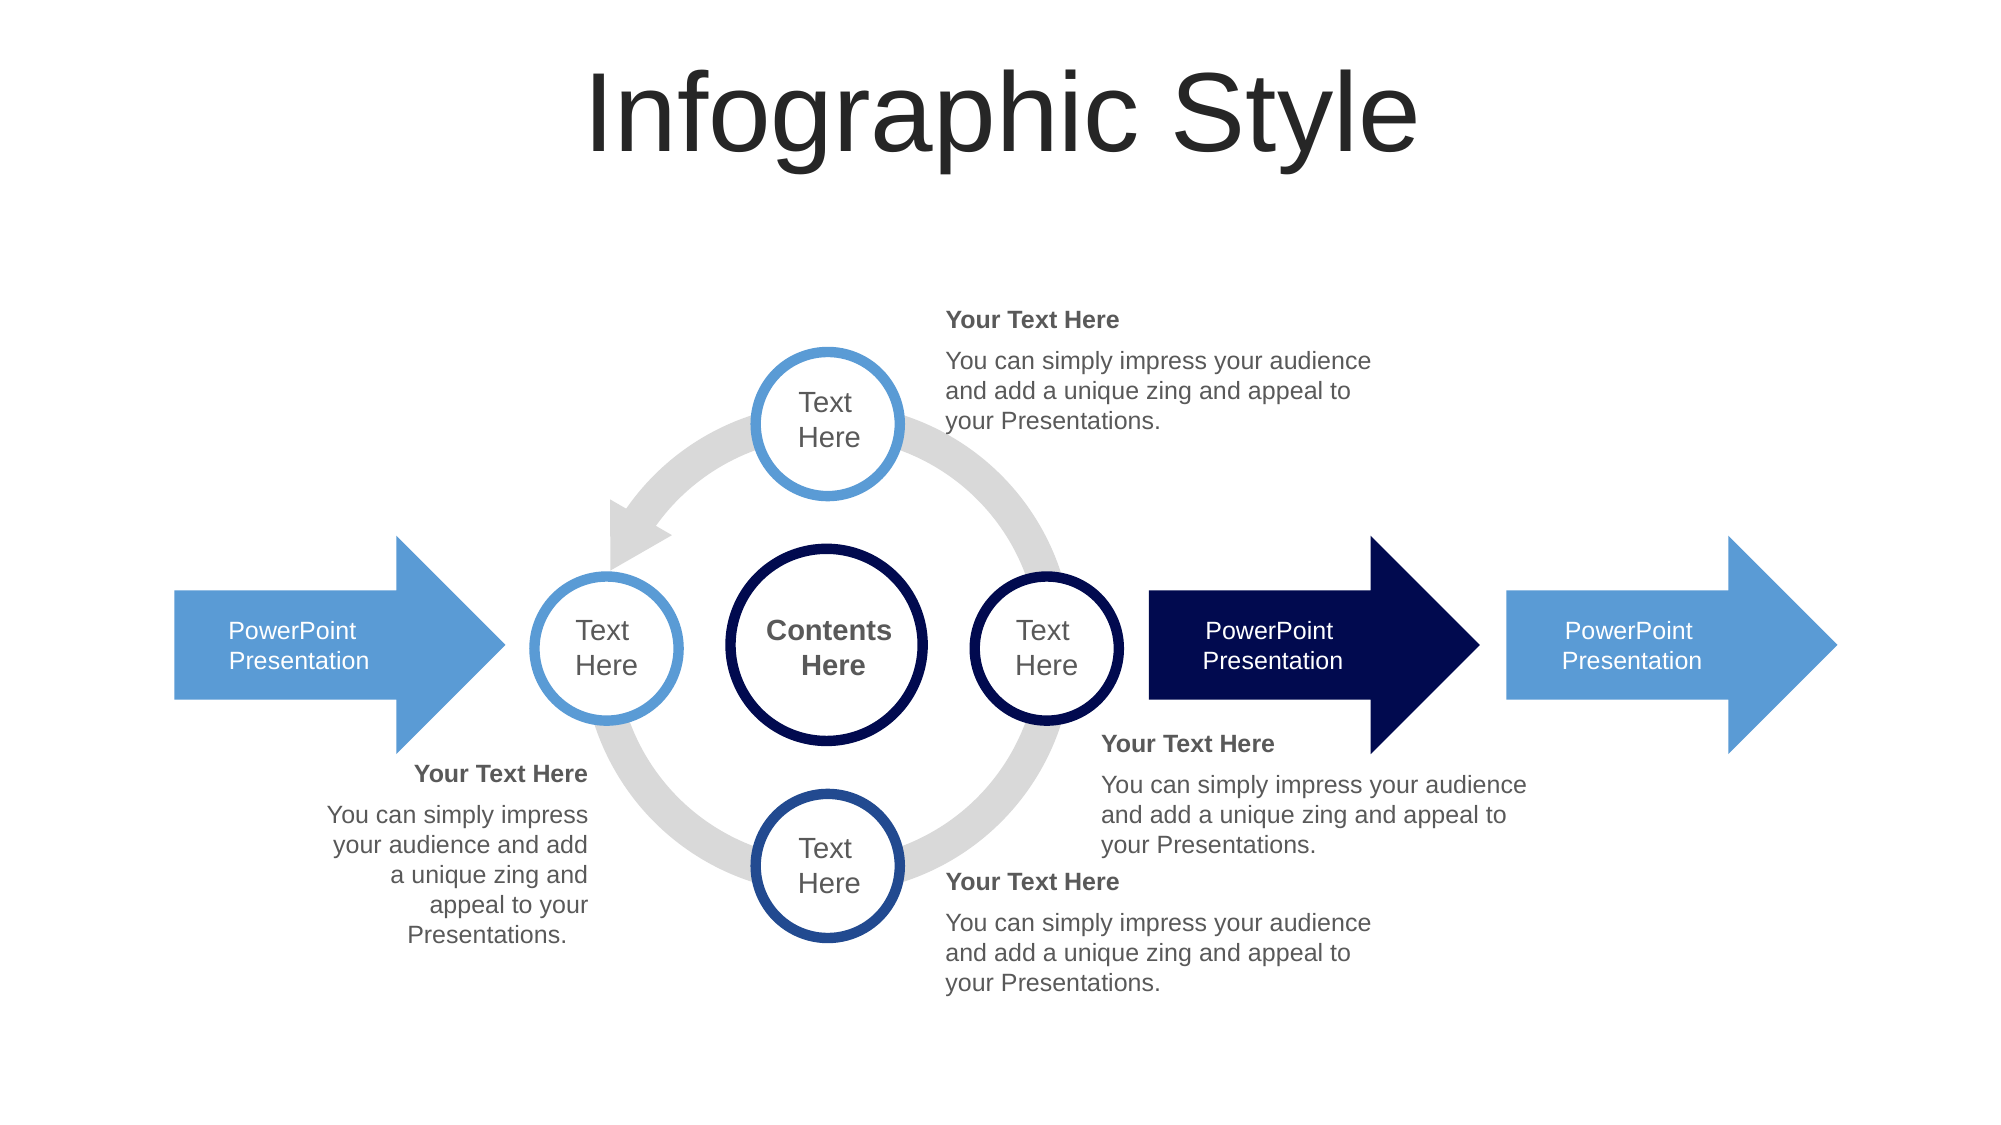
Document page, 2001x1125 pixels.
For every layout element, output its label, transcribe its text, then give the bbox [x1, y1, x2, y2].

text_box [304, 750, 604, 958]
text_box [930, 857, 1413, 1005]
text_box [534, 351, 1119, 938]
text_box [1147, 533, 1482, 720]
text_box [930, 296, 1413, 444]
text_box PowerPoint Presentation [1543, 607, 1728, 682]
text_box [1505, 533, 1839, 757]
text_box PowerPoint Presentation [1186, 607, 1368, 682]
list Infographic Style [53, 55, 1952, 175]
text_box PowerPoint Presentation [211, 607, 388, 682]
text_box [1086, 720, 1568, 868]
text_box [173, 533, 507, 750]
